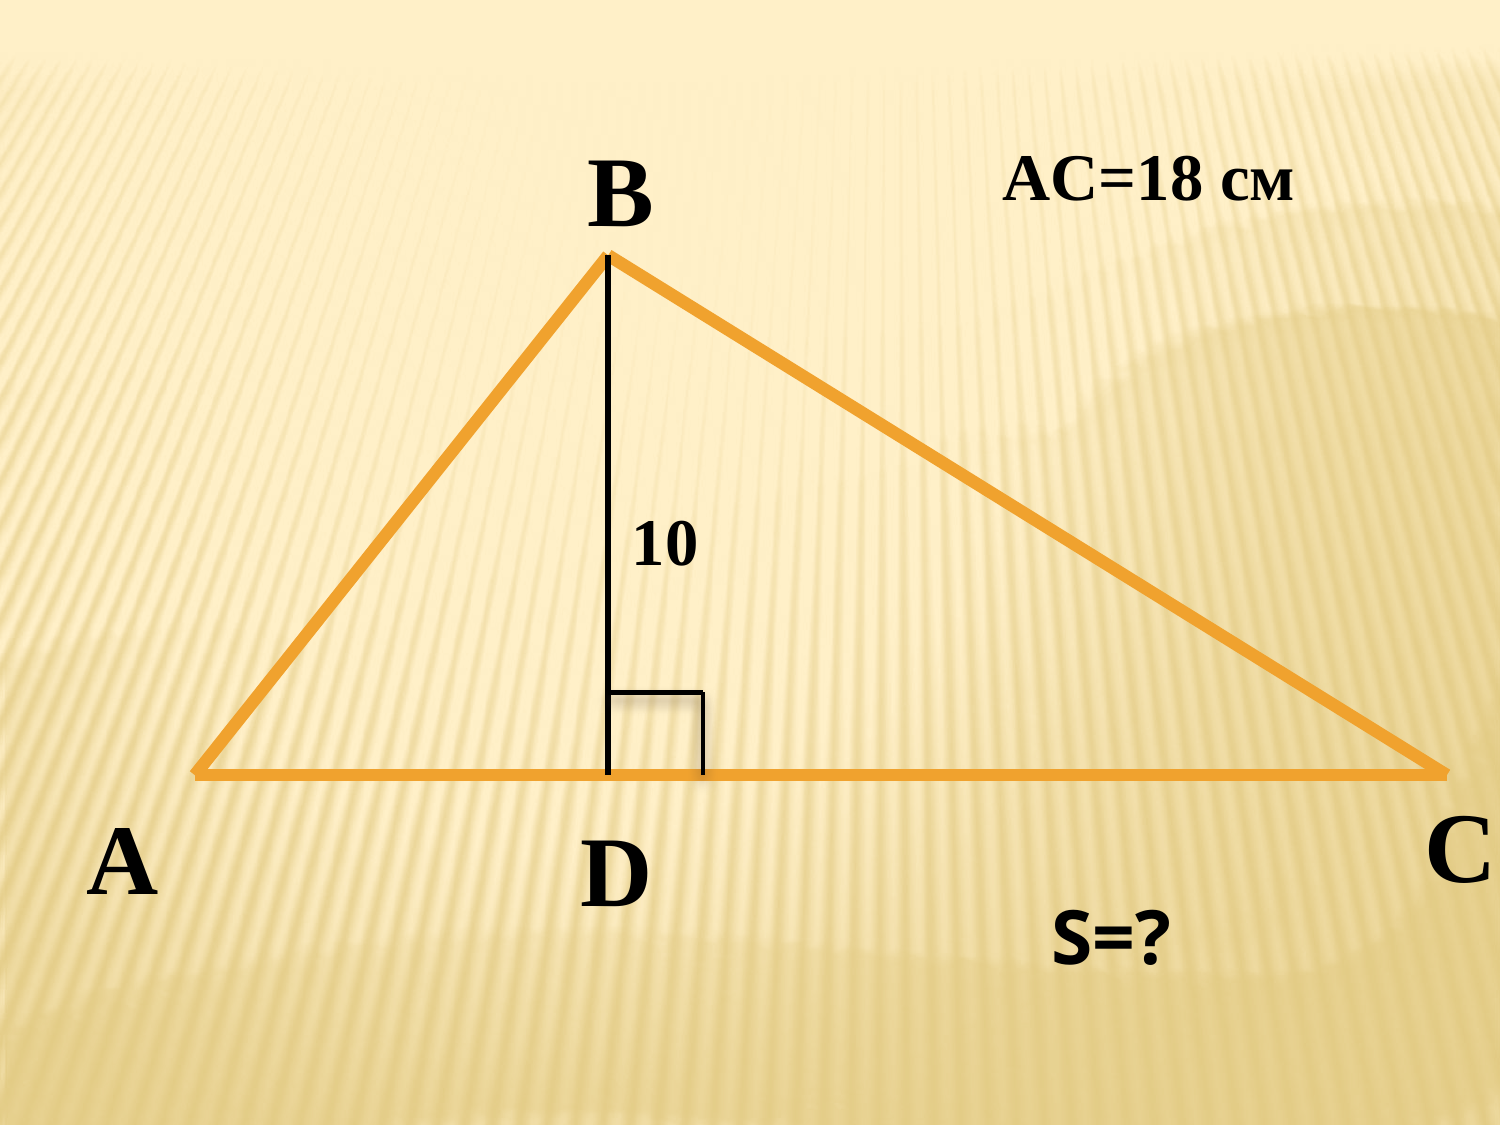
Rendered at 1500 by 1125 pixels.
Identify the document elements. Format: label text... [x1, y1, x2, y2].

text_box С [1409, 775, 1500, 910]
text_box S=? [1036, 881, 1187, 987]
text_box А [72, 786, 195, 922]
text_box D [565, 798, 661, 934]
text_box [609, 255, 1448, 774]
text_box В [572, 119, 670, 253]
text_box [194, 255, 604, 774]
text_box AС=18 см [987, 126, 1311, 222]
